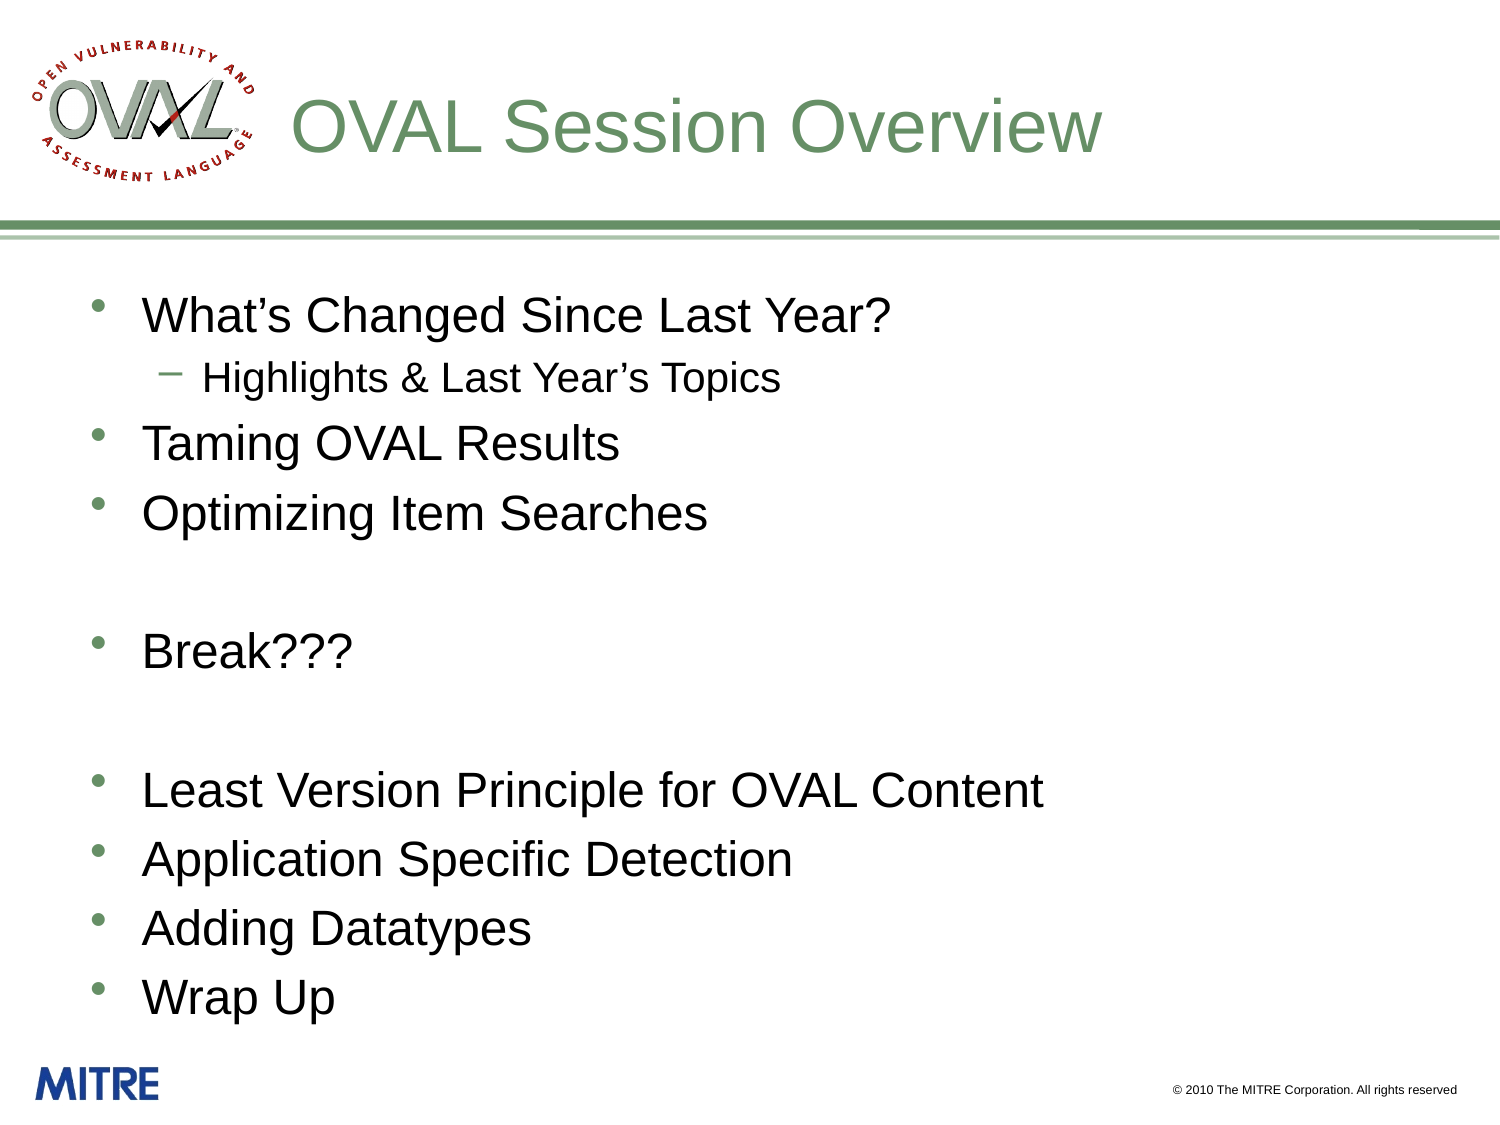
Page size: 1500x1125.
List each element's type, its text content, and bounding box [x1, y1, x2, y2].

picture [30, 1064, 163, 1106]
picture [0, 0, 313, 238]
title OVAL Session Overview [274, 44, 1438, 201]
list What’s Changed Since Last Year? Highlights & Last Year’s Topics Taming OVAL Results Optimizing Item Searches Break??? Least Version Principle for OVAL Content Application Specific Detection Adding Datatypes Wrap Up [74, 274, 1426, 1038]
